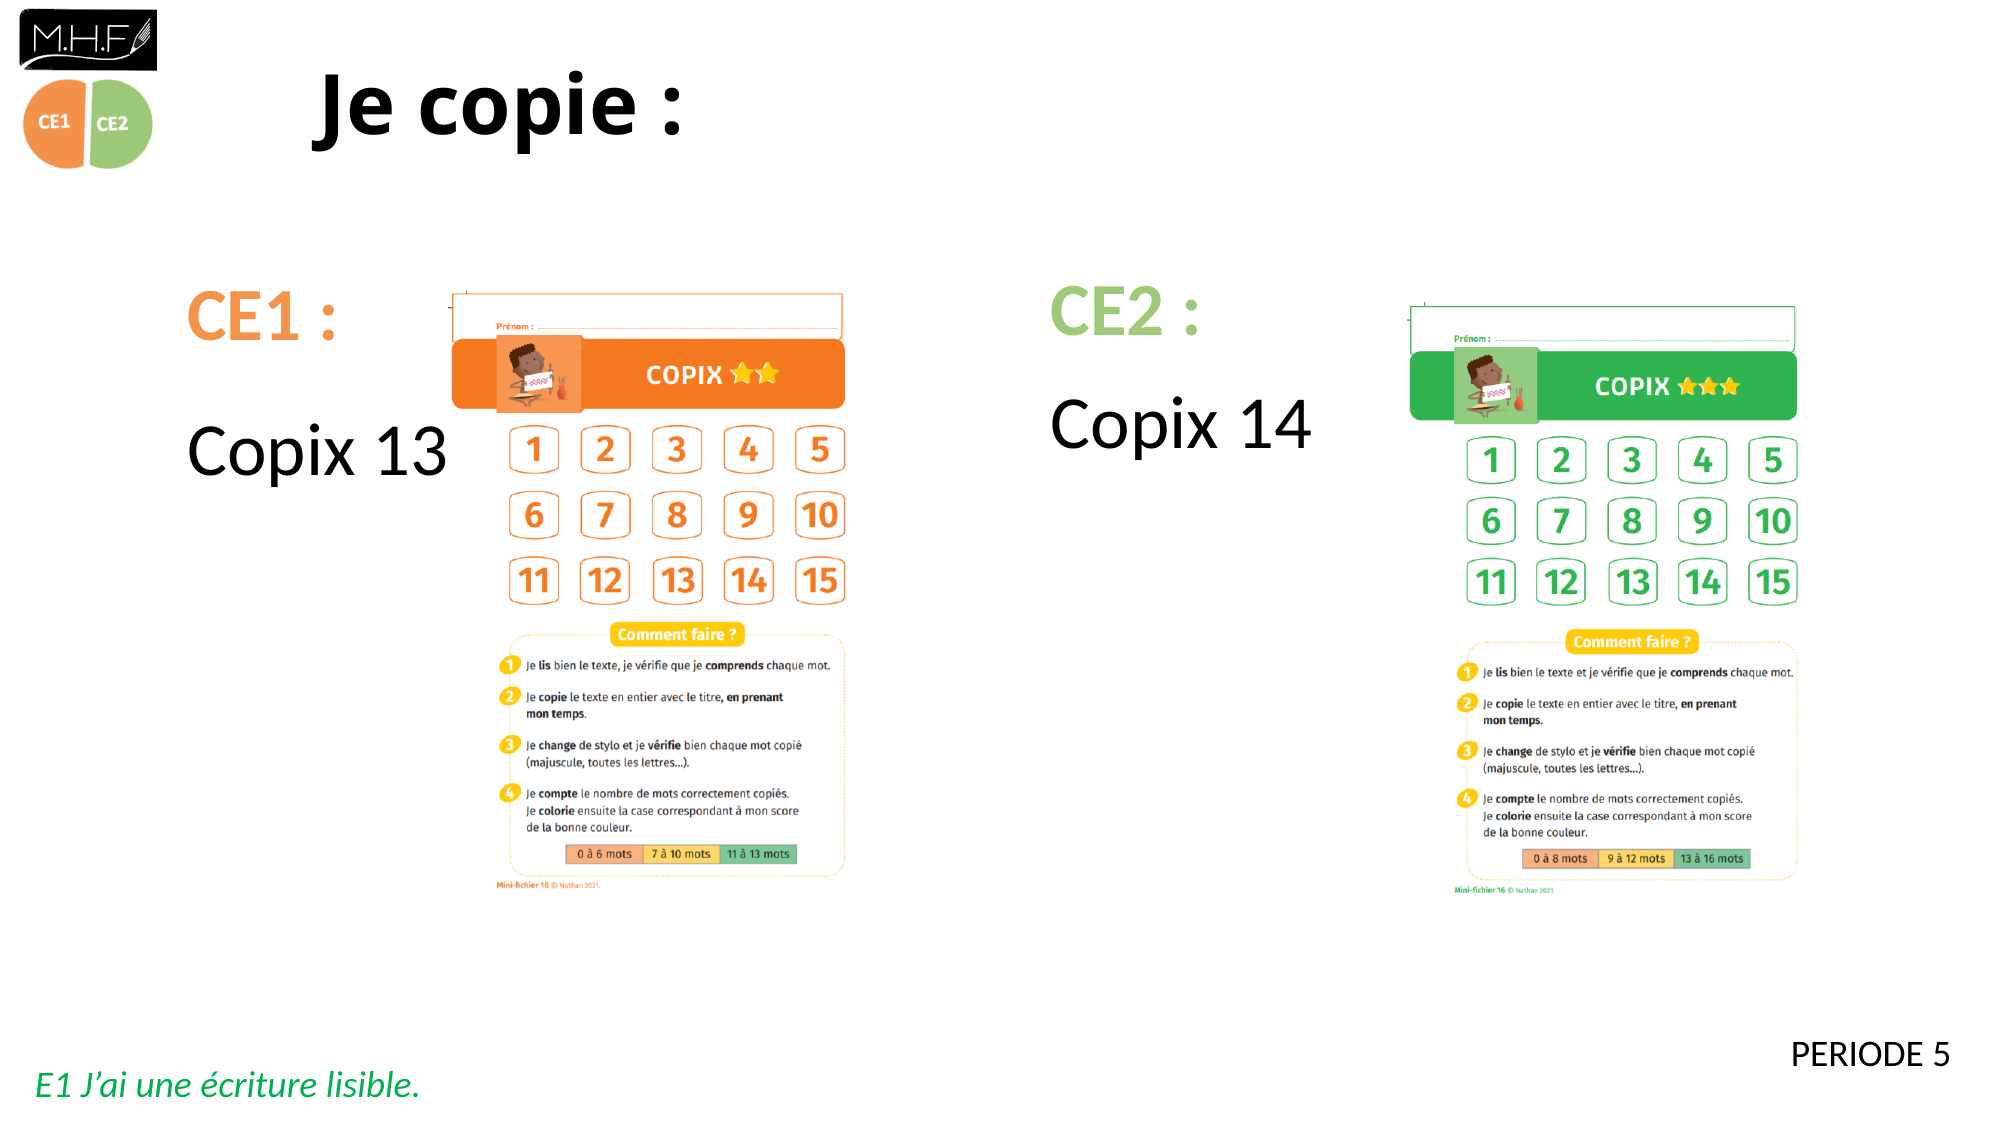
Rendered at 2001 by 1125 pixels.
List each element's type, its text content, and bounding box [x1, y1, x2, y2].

text_box CE1 : Copix 13 [172, 213, 799, 723]
picture [448, 290, 864, 897]
text_box PERIODE 5 [1362, 1021, 1967, 1082]
picture [1407, 302, 1823, 901]
picture [1, 7, 177, 207]
text_box E1 J’ai une écriture lisible. [19, 1052, 646, 1125]
text_box Je copie : [303, 7, 1549, 208]
text_box CE2 : Copix 14 [1035, 246, 1933, 563]
